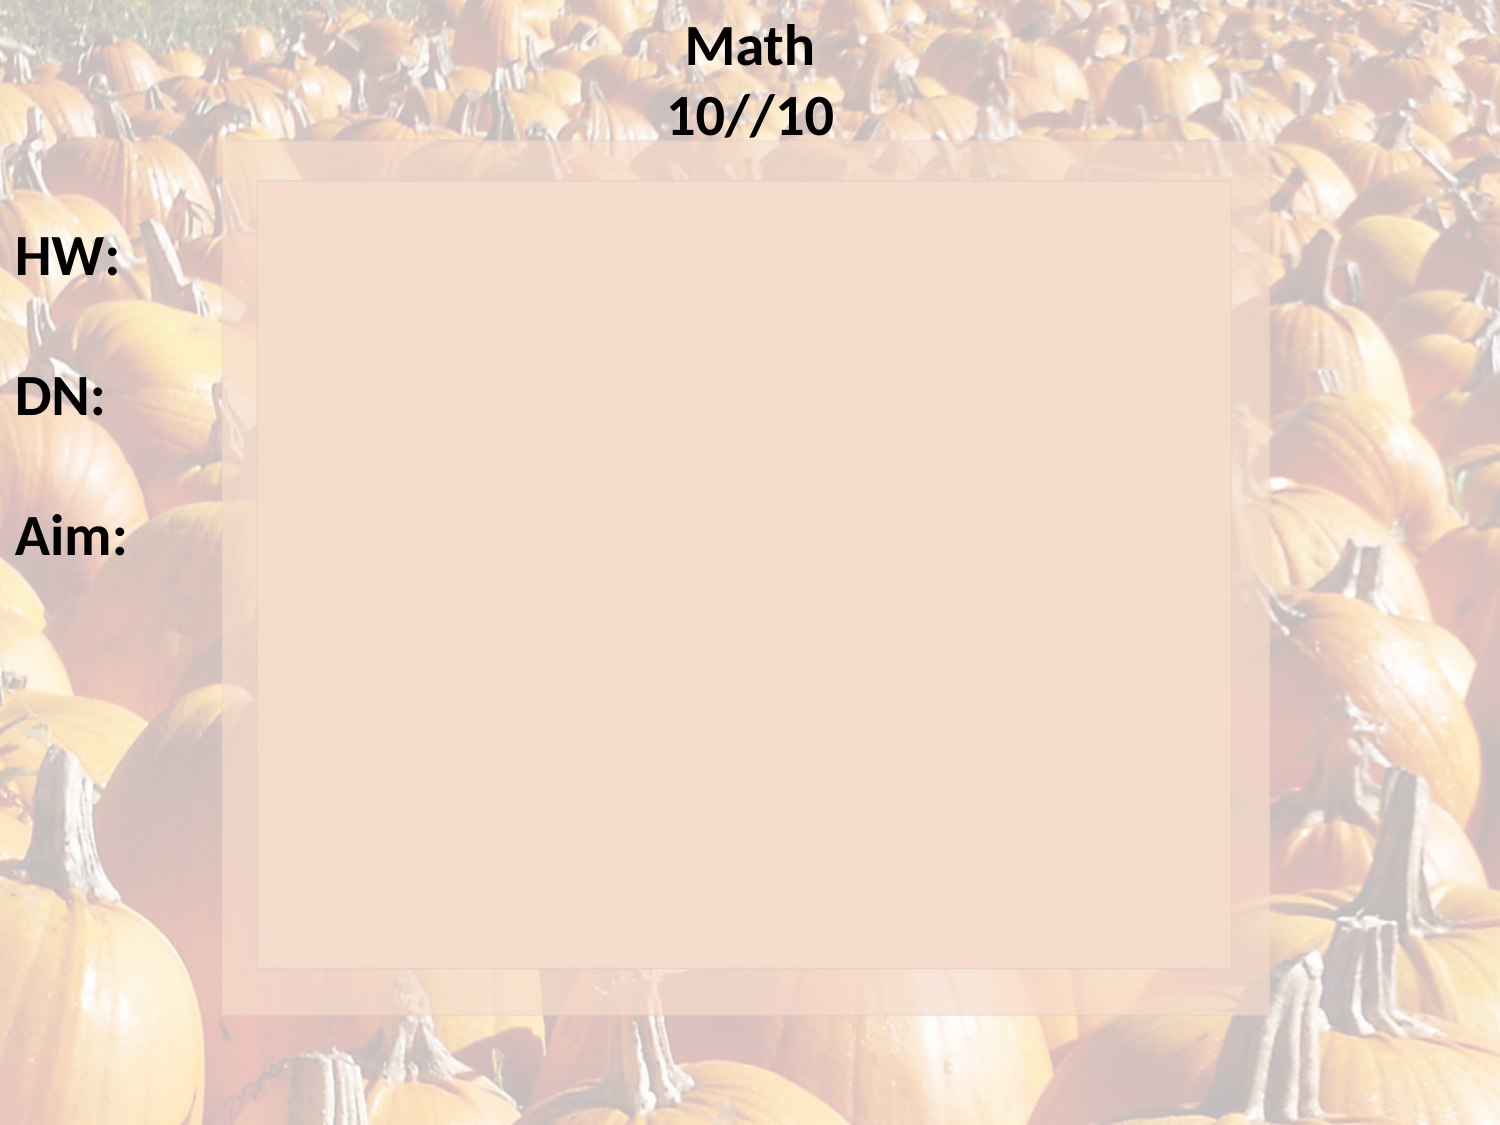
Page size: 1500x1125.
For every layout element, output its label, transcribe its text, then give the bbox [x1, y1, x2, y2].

text_box Math 10//10 HW: DN: Aim: [0, 0, 1500, 665]
